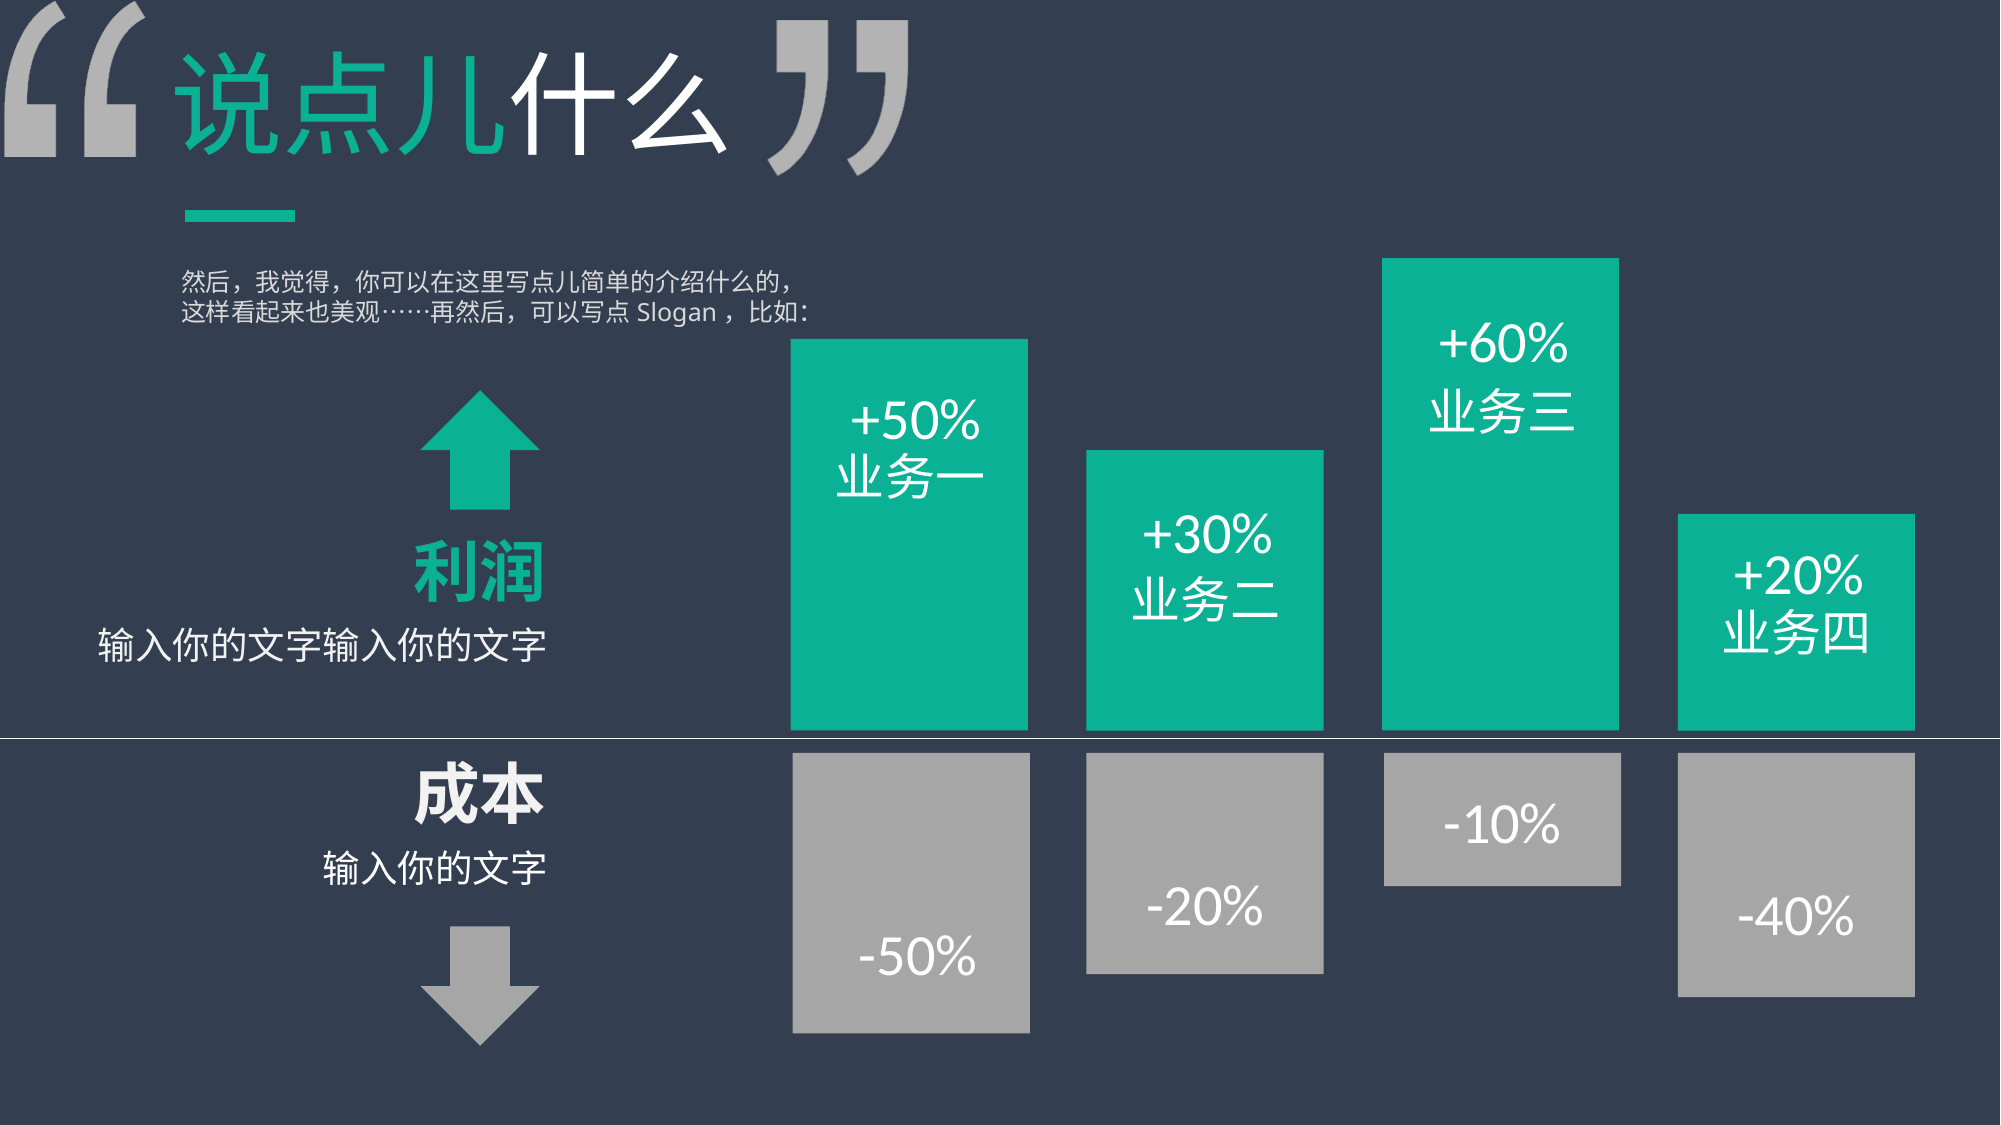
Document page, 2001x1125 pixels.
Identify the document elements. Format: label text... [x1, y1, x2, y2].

text_box 输入你的文字输入你的文字 [57, 614, 563, 675]
text_box -20% [1131, 859, 1280, 945]
text_box [417, 925, 543, 1048]
text_box 说点儿什么 [155, 26, 748, 177]
text_box +50% [836, 373, 997, 438]
text_box 利润 [398, 522, 562, 614]
text_box 成本 [398, 744, 562, 837]
text_box -40% [1722, 869, 1871, 955]
text_box 输入你的文字 [57, 837, 563, 897]
text_box +20% [1720, 529, 1880, 594]
picture [758, 2, 928, 189]
text_box [790, 338, 1029, 731]
text_box [1677, 752, 1916, 998]
text_box +60% [1424, 297, 1585, 373]
text_box 业务二 [1115, 560, 1295, 636]
text_box [1085, 449, 1325, 732]
text_box -10% [1428, 777, 1577, 863]
text_box [1383, 752, 1622, 887]
text_box [1085, 752, 1325, 975]
text_box -50% [844, 910, 993, 995]
text_box [1677, 513, 1916, 732]
text_box 然后，我觉得，你可以在这里写点儿简单的介绍什么的，这样看起来也美观……再然后，可以写点Slogan，比如： [166, 259, 820, 365]
text_box [792, 752, 1031, 1034]
picture [0, 0, 153, 175]
text_box 业务三 [1412, 373, 1593, 449]
text_box [1381, 257, 1620, 731]
text_box [417, 388, 543, 511]
text_box 业务一 [820, 438, 1000, 513]
text_box +30% [1128, 488, 1289, 560]
text_box 业务四 [1706, 594, 1887, 670]
